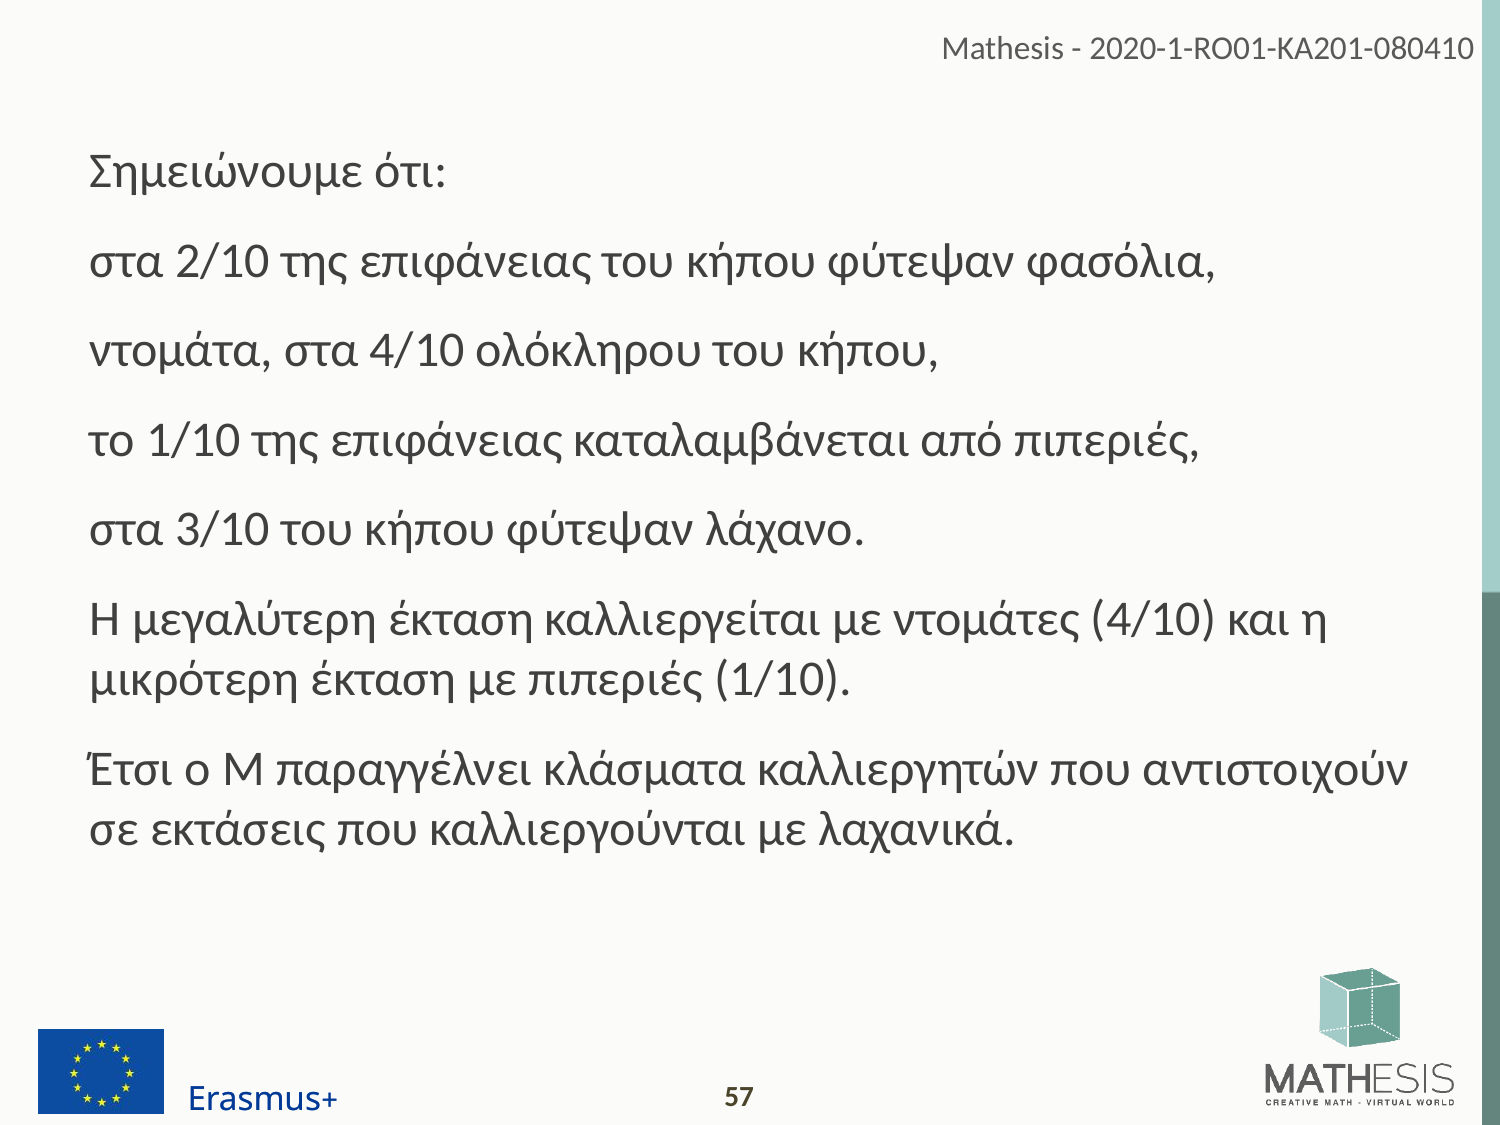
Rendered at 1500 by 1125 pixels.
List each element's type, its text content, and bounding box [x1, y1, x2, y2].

list Σημειώνουμε ότι: στα 2/10 της επιφάνειας του κήπου φύτεψαν φασόλια, ντομάτα, στα 4/10 ολόκληρου του κήπου, το 1/10 της επιφάνειας καταλαμβάνεται από πιπεριές, στα 3/10 του κήπου φύτεψαν λάχανο. Η μεγαλύτερη έκταση καλλιεργείται με ντομάτες (4/10) και η μικρότερη έκταση με πιπεριές (1/10). Έτσι ο Μ παραγγέλνει κλάσματα καλλιεργητών που αντιστοιχούν σε εκτάσεις που καλλιεργούνται με λαχανικά. [75, 130, 1425, 873]
picture [38, 1029, 164, 1114]
